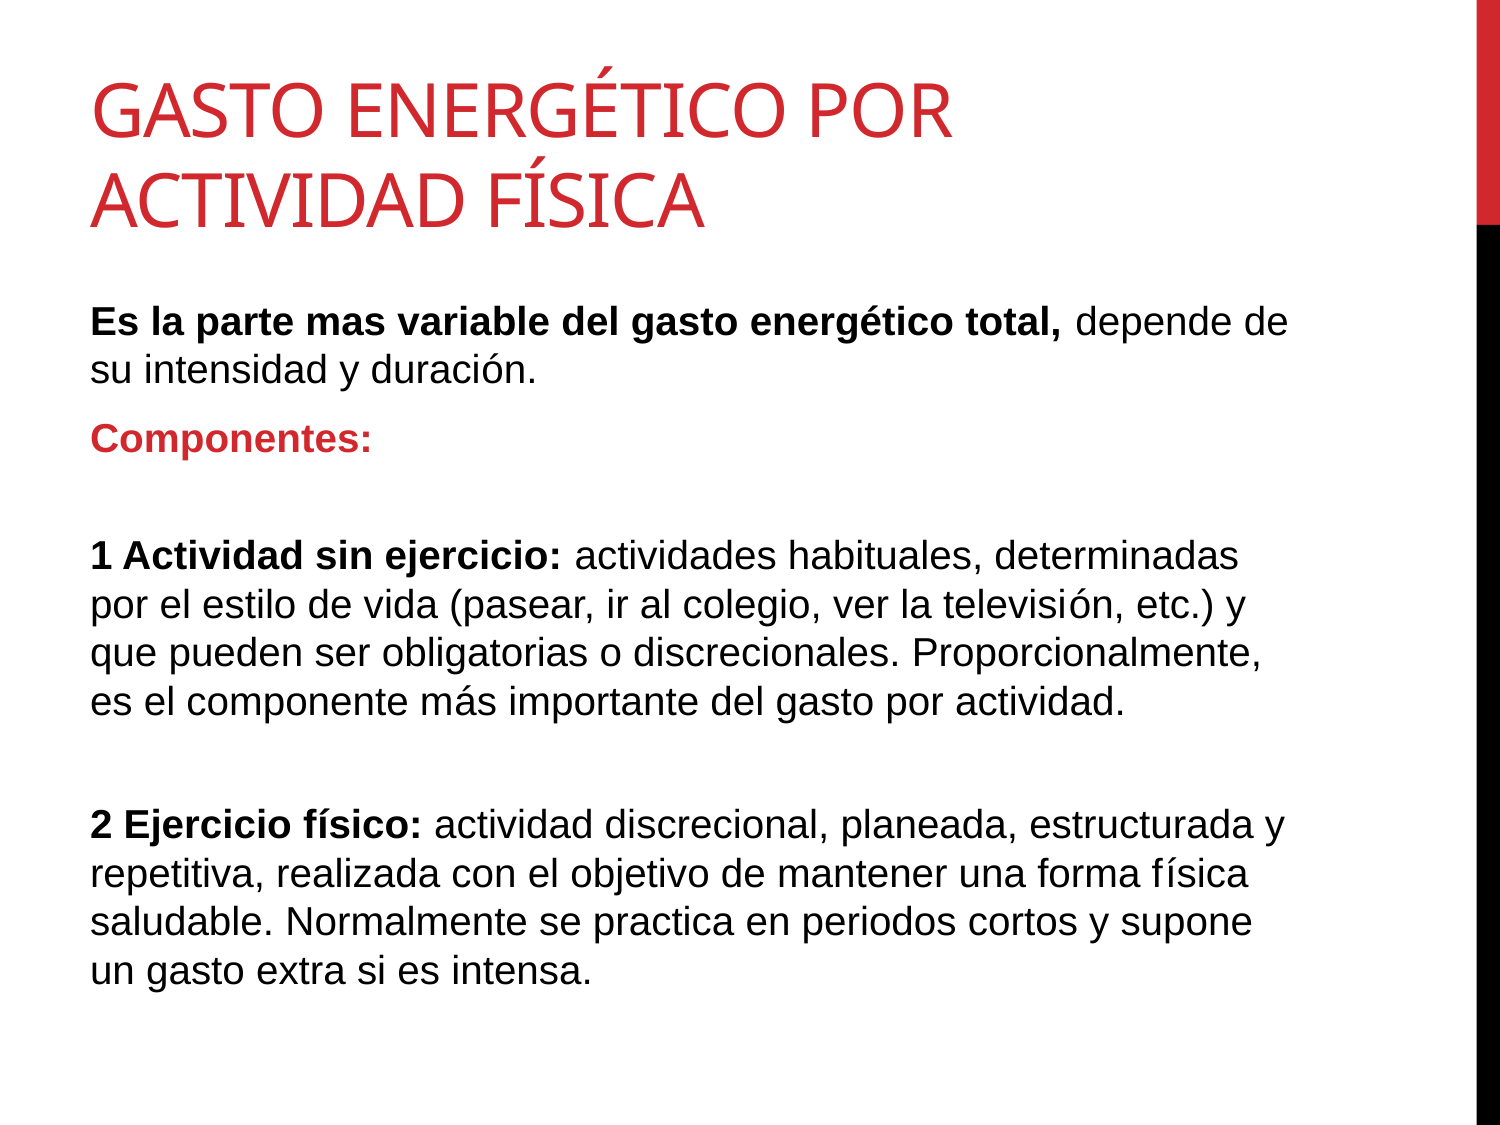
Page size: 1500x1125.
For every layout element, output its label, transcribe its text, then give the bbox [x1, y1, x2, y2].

title Gasto energético por actividad física [75, 25, 1025, 250]
list Es la parte mas variable del gasto energético total, depende de su intensidad y duración. Componentes: 1 Actividad sin ejercicio: actividades habituales, determinadas por el estilo de vida (pasear, ir al colegio, ver la televisión, etc.) y que pueden ser obligatorias o discrecionales. Proporcionalmente, es el componente más importante del gasto por actividad. 2 Ejercicio físico: actividad discrecional, planeada, estructurada y repetitiva, realizada con el objetivo de mantener una forma física saludable. Normalmente se practica en periodos cortos y supone un gasto extra si es intensa. [75, 287, 1325, 1005]
